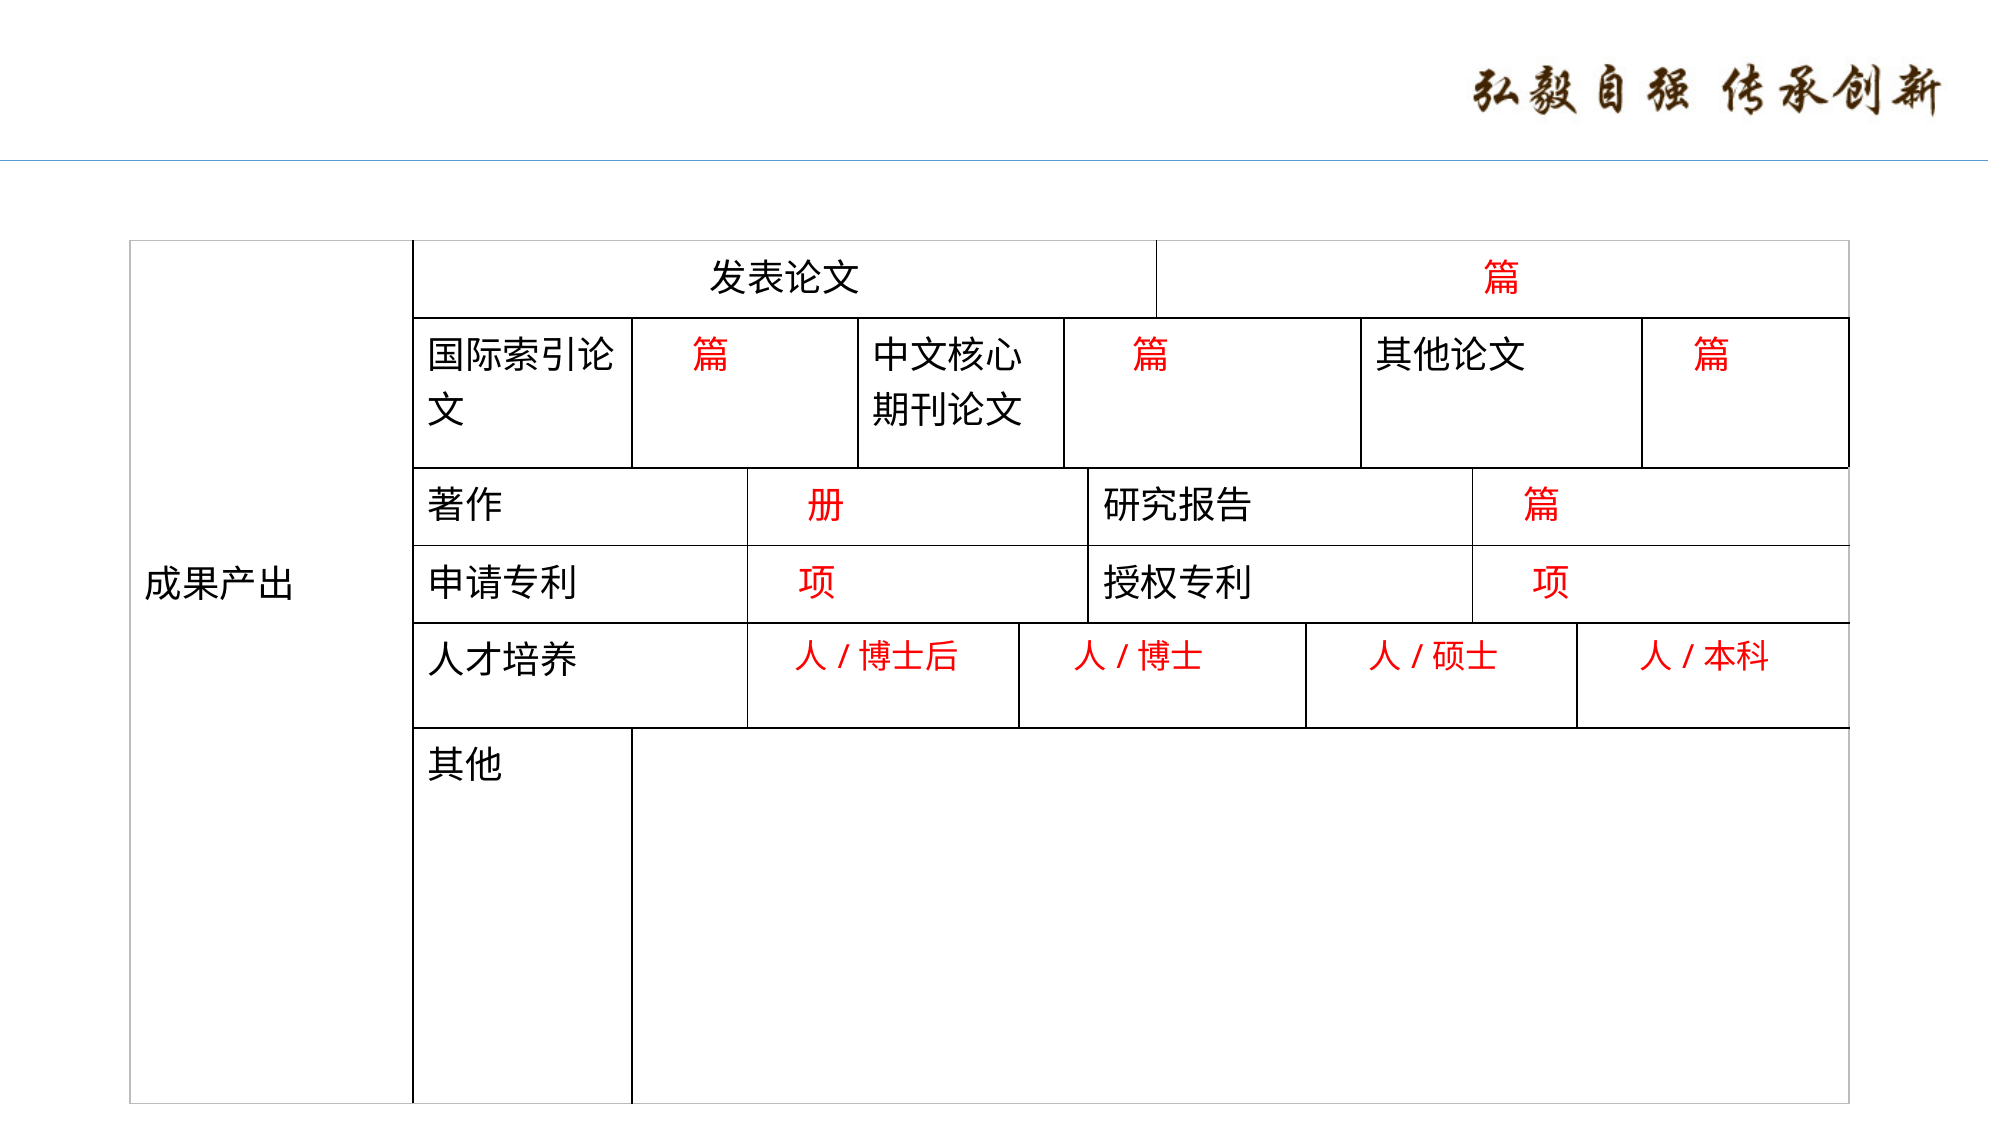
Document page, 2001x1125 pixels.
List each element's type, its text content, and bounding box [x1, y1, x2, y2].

table_cell 著作 [414, 469, 747, 545]
table_header 发表论文 [414, 241, 1156, 317]
table_cell 项 [748, 546, 1087, 622]
table_cell 申请专利 [414, 546, 747, 622]
table_cell 人/博士后 [748, 624, 1018, 727]
table_cell 其他 [414, 729, 631, 1103]
table_cell 其他论文 [1362, 319, 1641, 467]
table_cell 篇 [1065, 319, 1360, 467]
table_cell [633, 729, 1848, 1103]
table_cell 人才培养 [414, 624, 747, 727]
table_cell 人/博士 [1020, 624, 1305, 727]
table_cell 人/硕士 [1307, 624, 1576, 727]
table_header 篇 [1157, 241, 1848, 317]
table_cell 授权专利 [1089, 546, 1472, 622]
table_cell 国际索引论文 [414, 319, 631, 467]
picture [1443, 24, 1988, 160]
table_cell 项 [1473, 546, 1848, 622]
table_cell 篇 [633, 319, 857, 467]
table_cell 人/本科 [1578, 624, 1848, 727]
table_cell 研究报告 [1089, 469, 1472, 545]
table_cell 中文核心期刊论文 [859, 319, 1063, 467]
table_header 成果产出 [131, 241, 412, 1103]
table_cell 篇 [1473, 469, 1848, 545]
table_cell 篇 [1643, 319, 1848, 467]
table_cell 册 [748, 469, 1087, 545]
